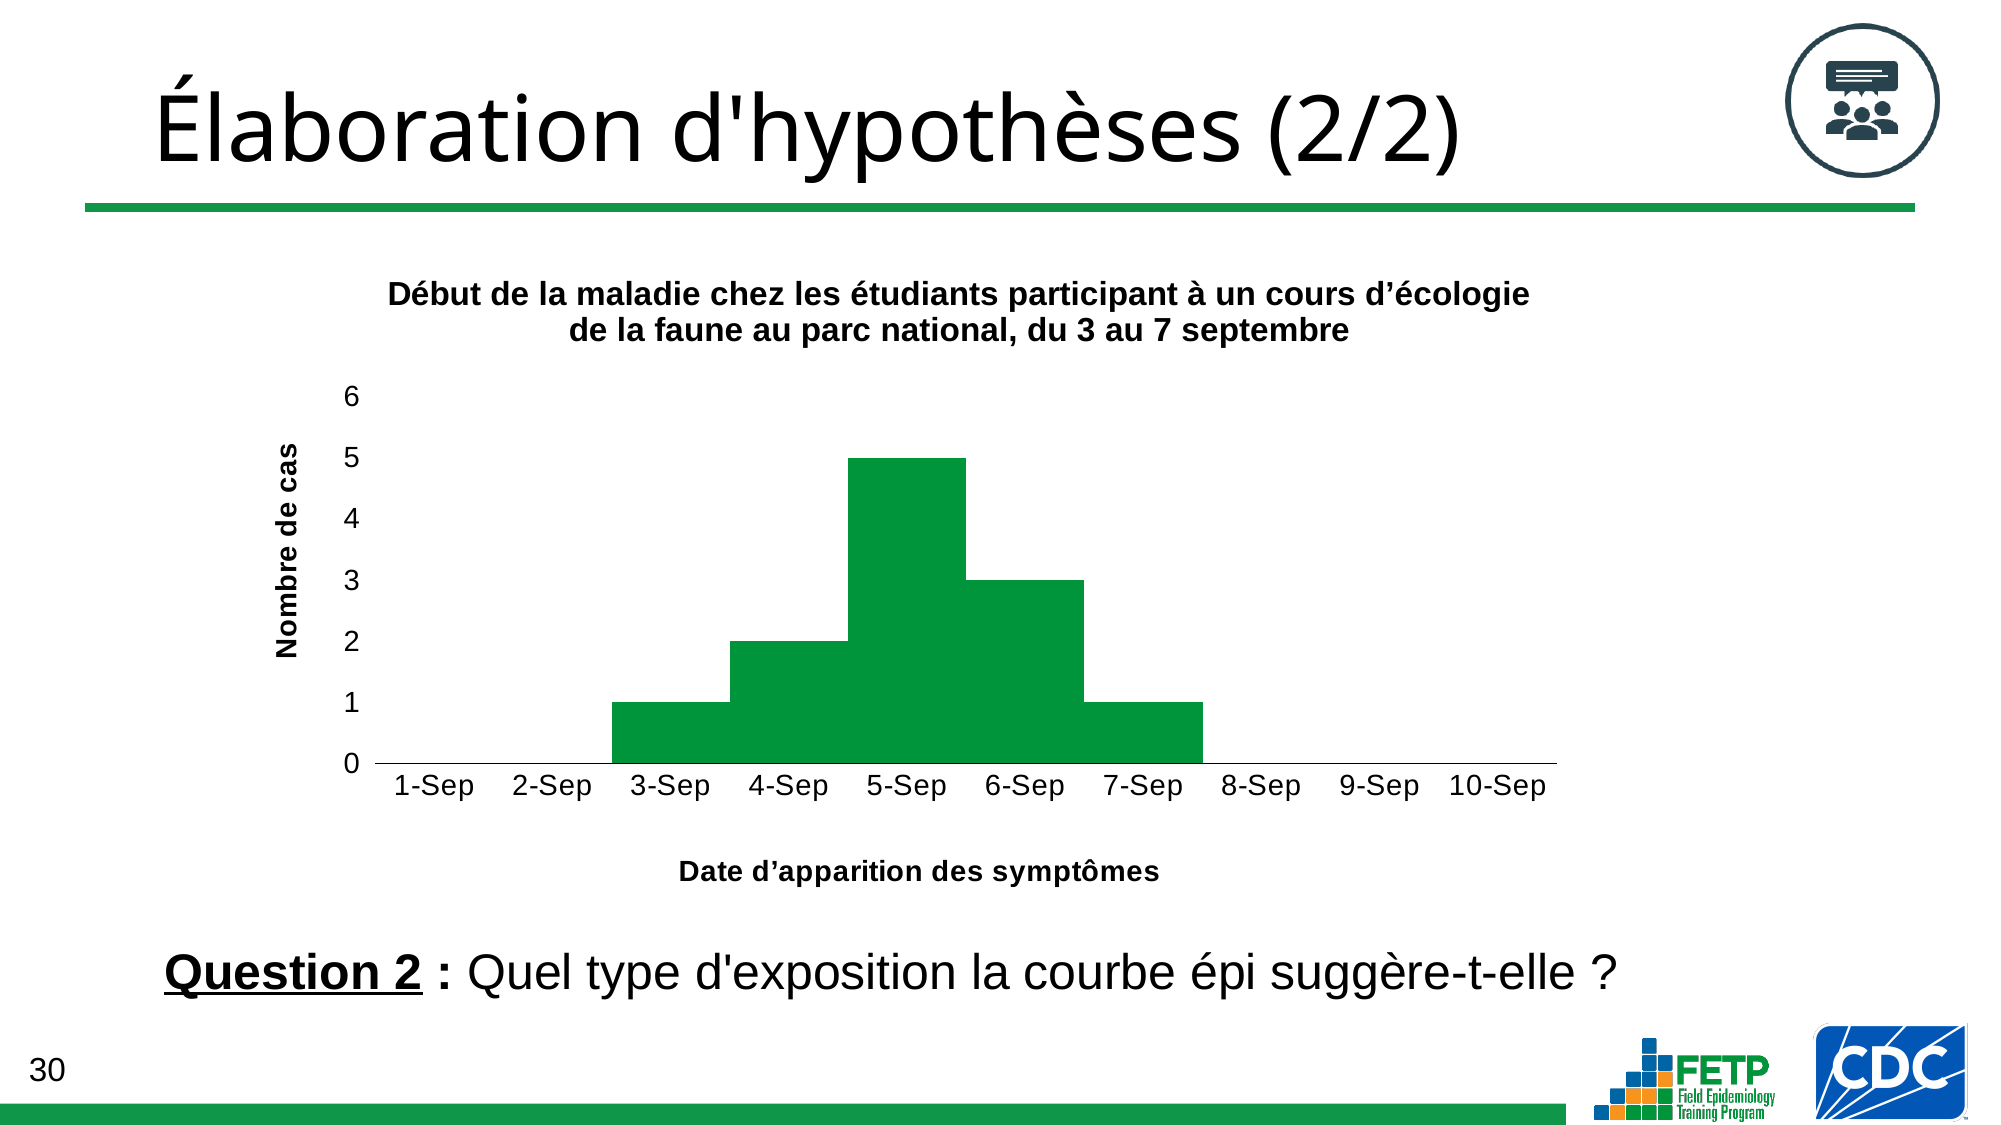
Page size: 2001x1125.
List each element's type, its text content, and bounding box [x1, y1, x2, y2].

title Élaboration d'hypothèses (2/2) [137, 75, 1738, 207]
chart [214, 219, 1694, 901]
text_box Question 2 : Quel type d'exposition la courbe épi suggère-t-elle ? [149, 922, 1851, 1007]
picture [1594, 1038, 1775, 1122]
picture [1785, 23, 1940, 178]
picture [1813, 1023, 1968, 1122]
